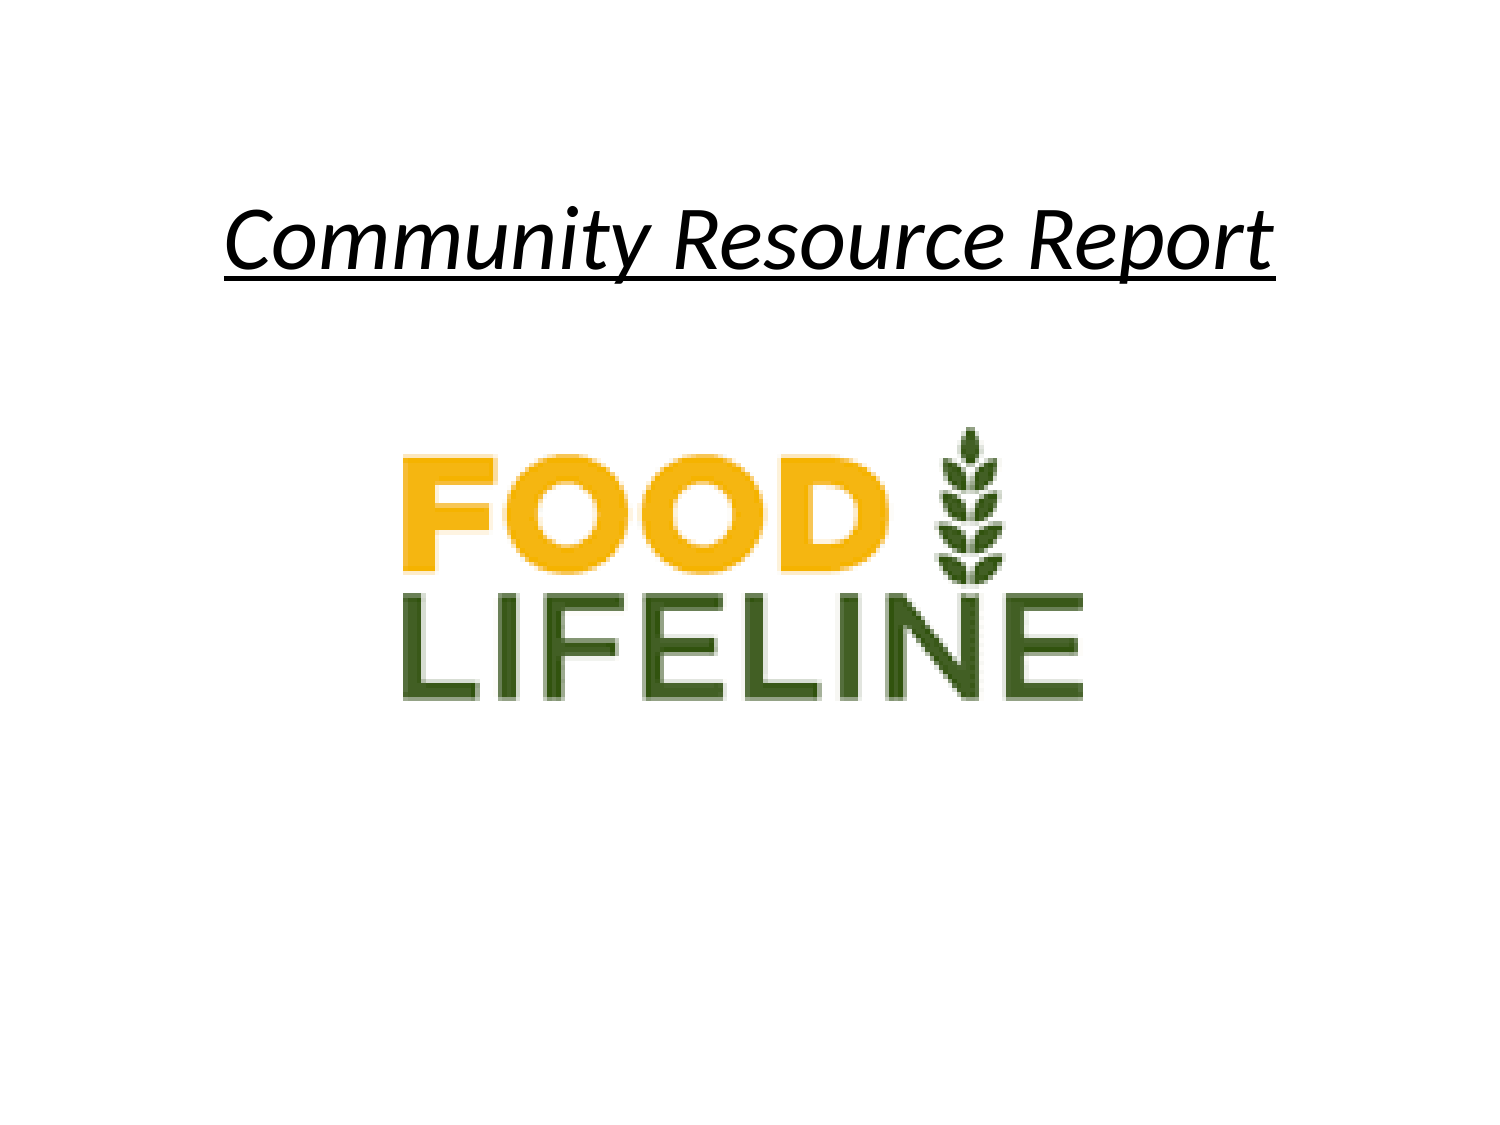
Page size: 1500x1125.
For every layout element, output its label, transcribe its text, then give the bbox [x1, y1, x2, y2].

title Community Resource Report [112, 112, 1388, 354]
picture [399, 337, 1088, 707]
